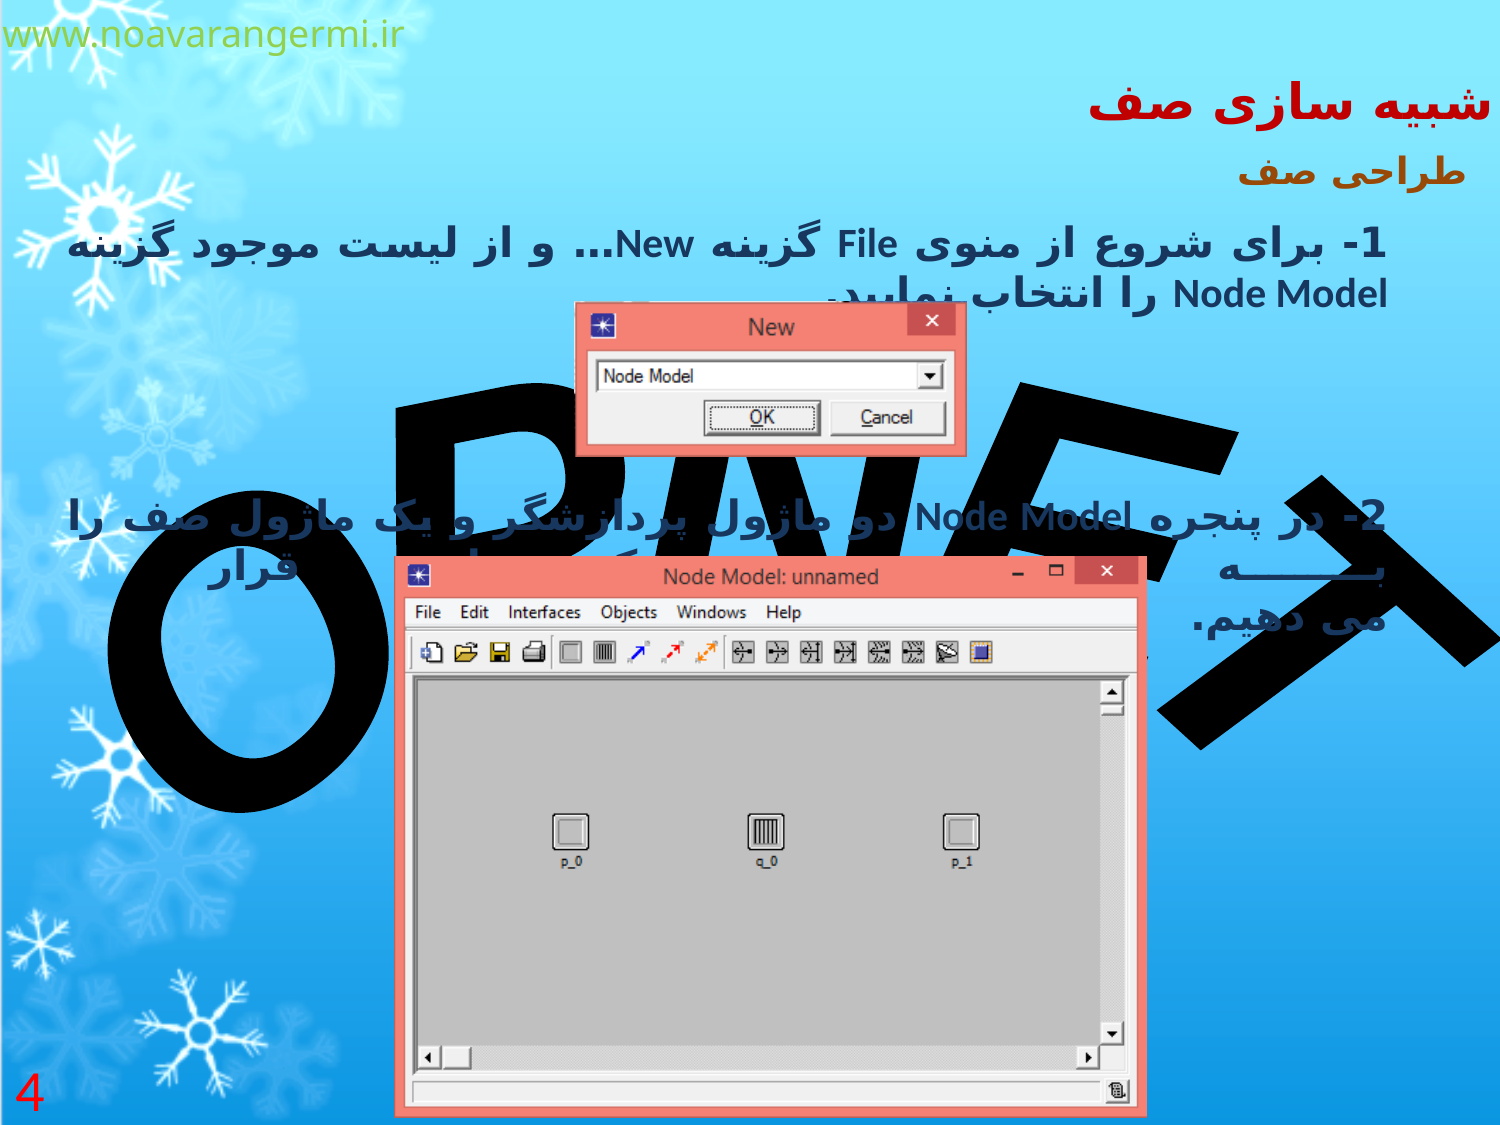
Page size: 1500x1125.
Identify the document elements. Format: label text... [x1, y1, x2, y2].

text_box 2- در پنجره Node Model دو ماژول پردازشگر و یک ماژول صف را به ترتیب شکل قرار می دهیم. [50, 481, 1404, 647]
slide_number 46 [0, 1057, 80, 1118]
text_box 1- برای شروع از منوی File گزینه New… و از لیست موجود گزینه Node Model را انتخاب نمایید. [50, 208, 1404, 324]
picture [0, 0, 1500, 1125]
text_box www.noavarangermi.ir [0, 10, 425, 62]
text_box شبیه سازی صف طراحی صف [1072, 62, 1500, 200]
